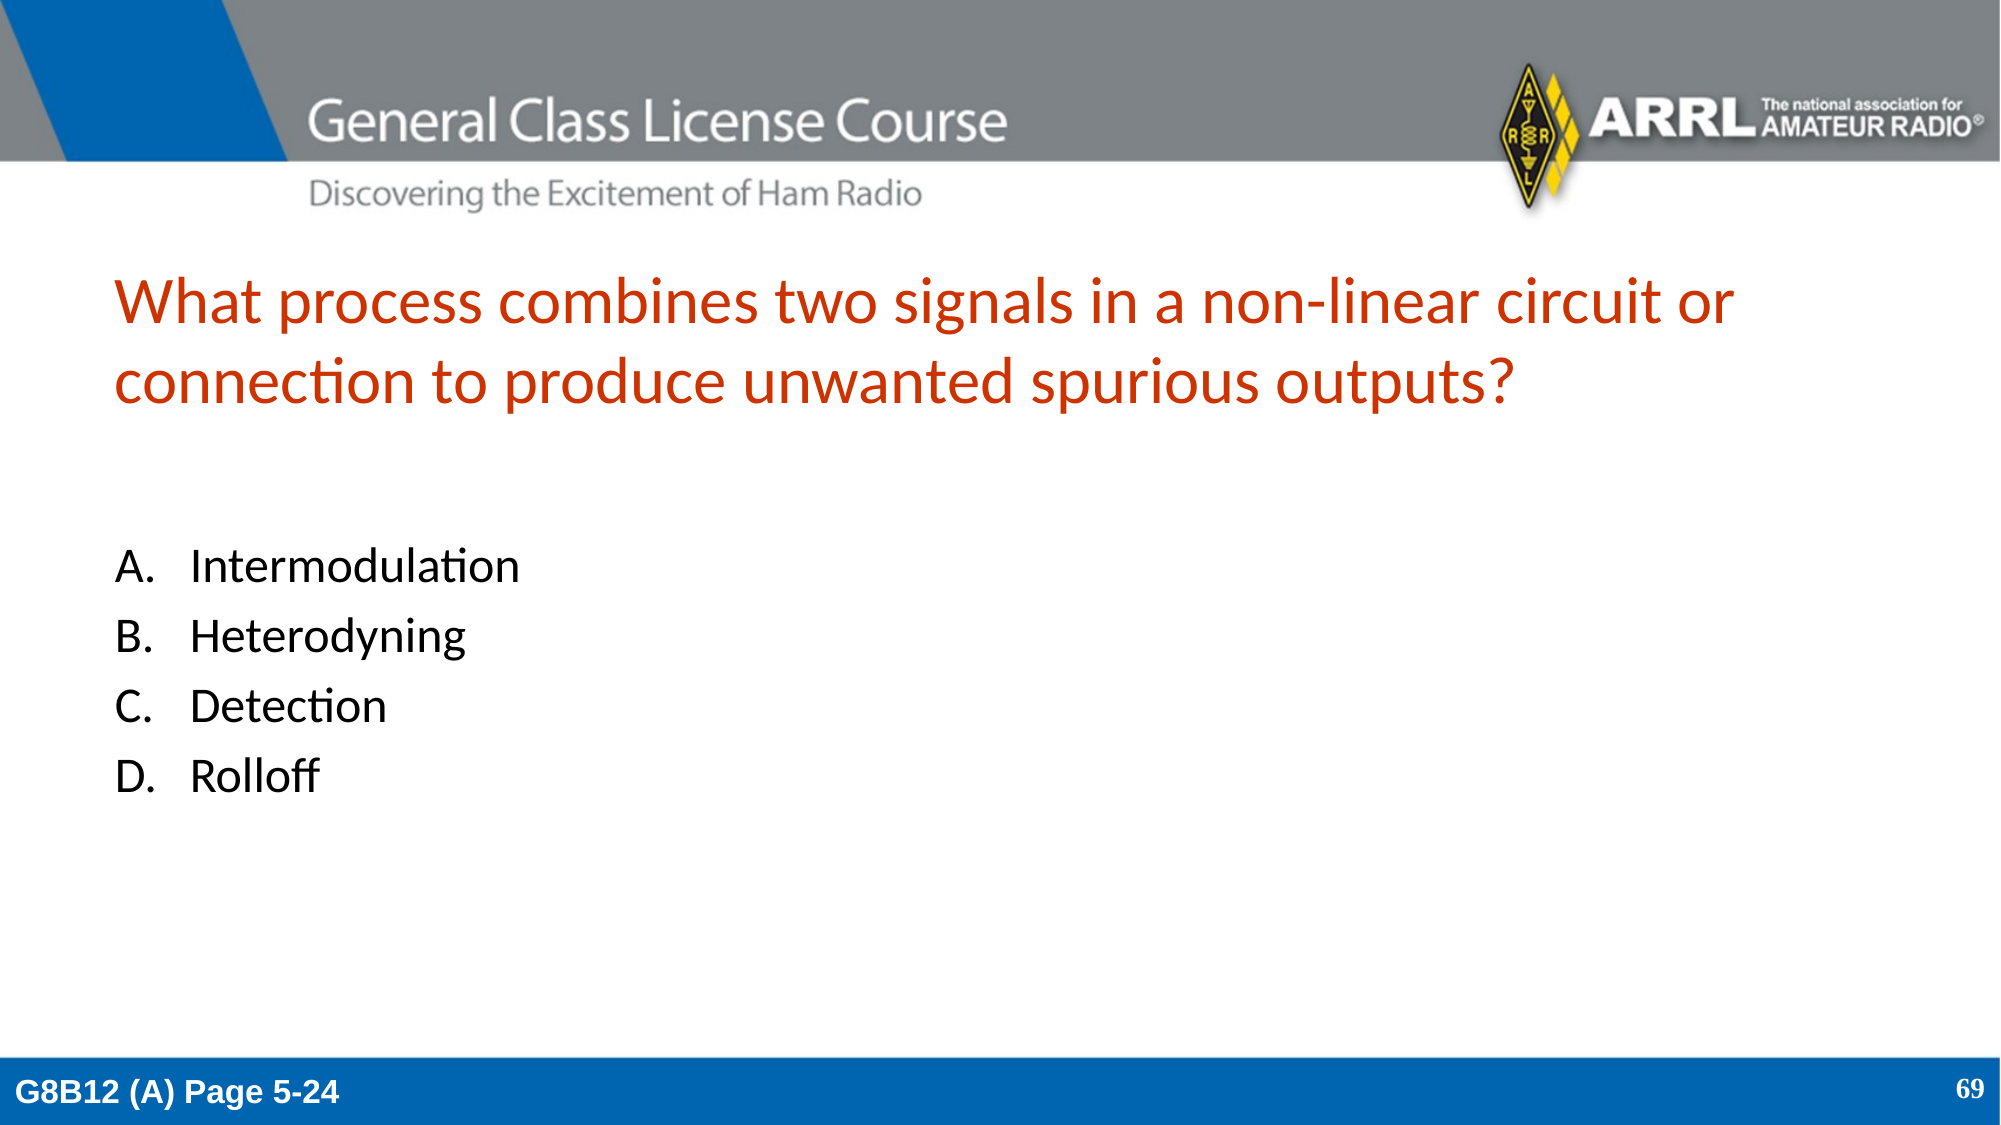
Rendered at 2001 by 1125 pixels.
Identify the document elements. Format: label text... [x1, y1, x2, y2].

text_box 69 [1875, 1062, 2000, 1113]
list Intermodulation Heterodyning Detection Rolloff [99, 525, 1900, 1005]
picture [0, 0, 2001, 1125]
title What process combines two signals in a non-linear circuit or connection to produce unwanted spurious outputs? [99, 249, 1900, 468]
text_box G8B12 (A) Page 5-24 [0, 1062, 1313, 1118]
